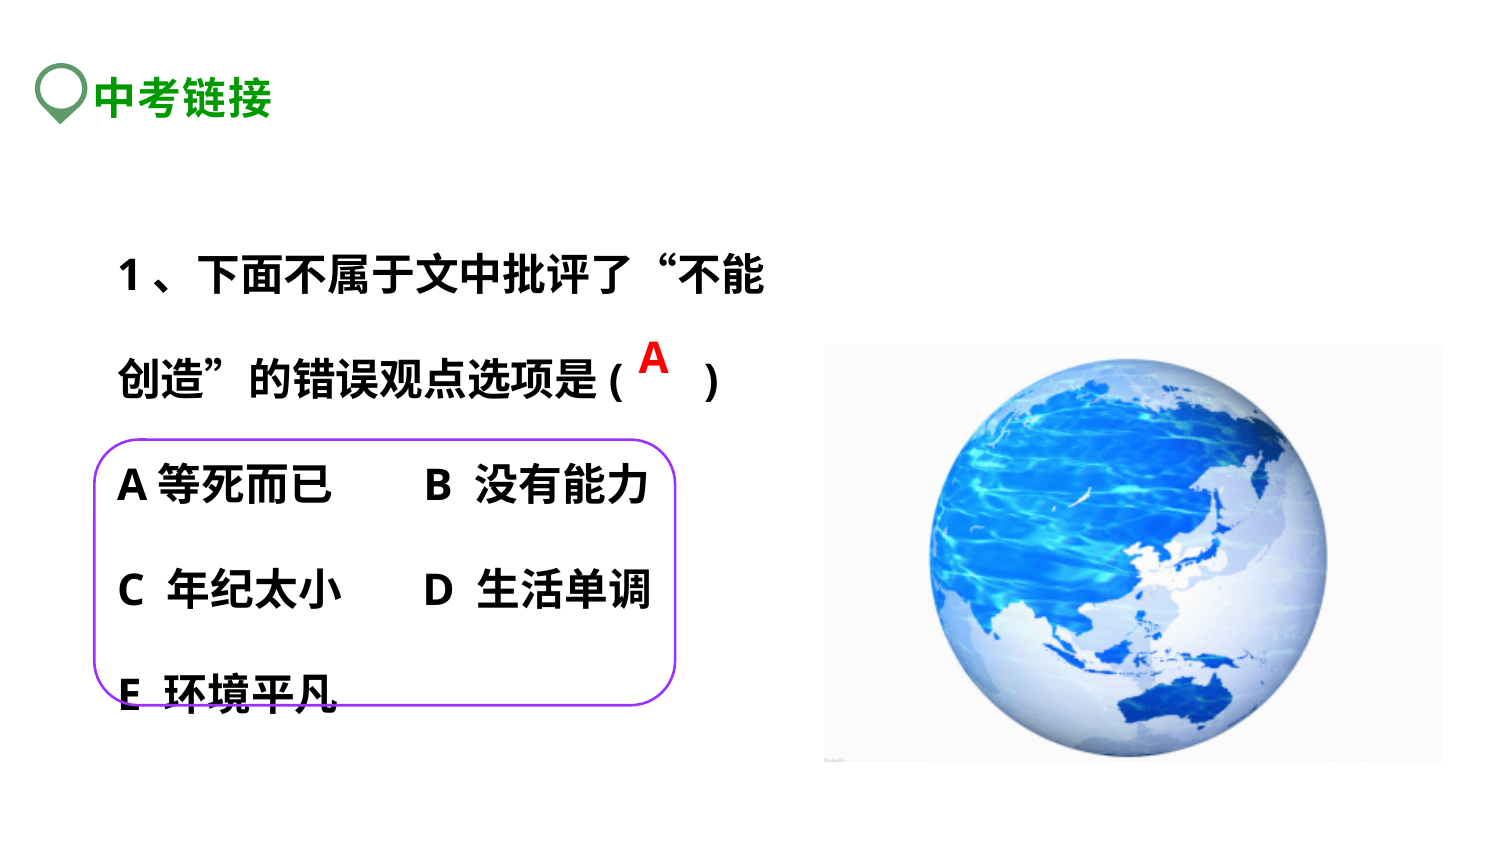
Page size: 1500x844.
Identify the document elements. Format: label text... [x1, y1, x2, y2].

text_box [94, 439, 676, 706]
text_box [34, 62, 295, 132]
picture [824, 345, 1442, 762]
text_box 1、下面不属于文中批评了“不能创造”的错误观点选项是( ) A等死而已 B 没有能力 C 年纪太小 D 生活单调 E 环境平凡 [105, 188, 797, 725]
text_box A [627, 324, 681, 389]
